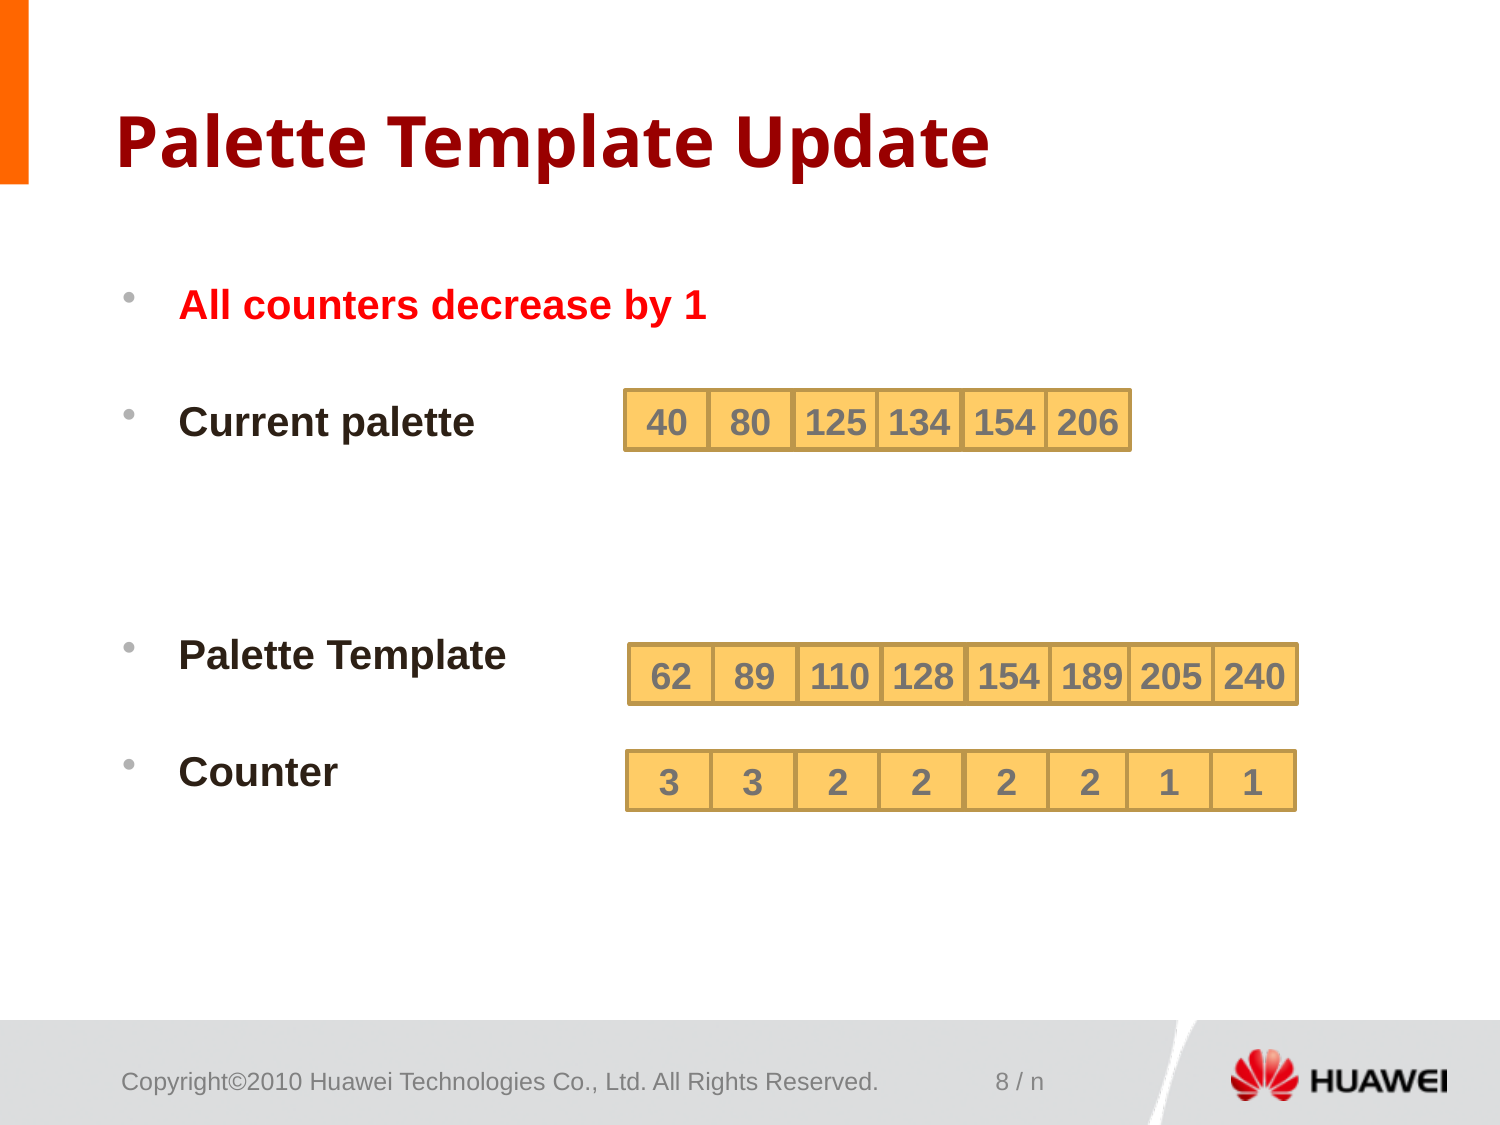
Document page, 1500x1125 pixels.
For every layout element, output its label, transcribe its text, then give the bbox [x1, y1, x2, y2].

text_box 154 [965, 642, 1048, 706]
text_box 2 [1046, 749, 1125, 812]
text_box 2 [877, 749, 963, 812]
text_box 134 [875, 388, 961, 452]
title Palette Template Update [99, 45, 1447, 233]
text_box 125 [792, 388, 875, 452]
text_box 80 [706, 388, 792, 452]
text_box 1 [1125, 749, 1209, 812]
text_box 89 [711, 642, 796, 706]
text_box 128 [879, 642, 965, 706]
text_box 205 [1127, 642, 1211, 706]
picture [0, 1020, 1500, 1125]
text_box 3 [625, 749, 709, 812]
text_box 110 [796, 642, 879, 706]
text_box 1 [1209, 749, 1297, 812]
text_box 154 [961, 388, 1044, 452]
text_box 2 [794, 749, 877, 812]
text_box 240 [1211, 642, 1299, 706]
text_box 40 [623, 388, 706, 452]
text_box 3 [709, 749, 794, 812]
list All counters decrease by 1 Current palette Palette Template Counter [107, 270, 1447, 947]
text_box 189 [1048, 642, 1127, 706]
text_box 206 [1044, 388, 1132, 452]
text_box 62 [627, 642, 711, 706]
text_box 2 [963, 749, 1047, 812]
